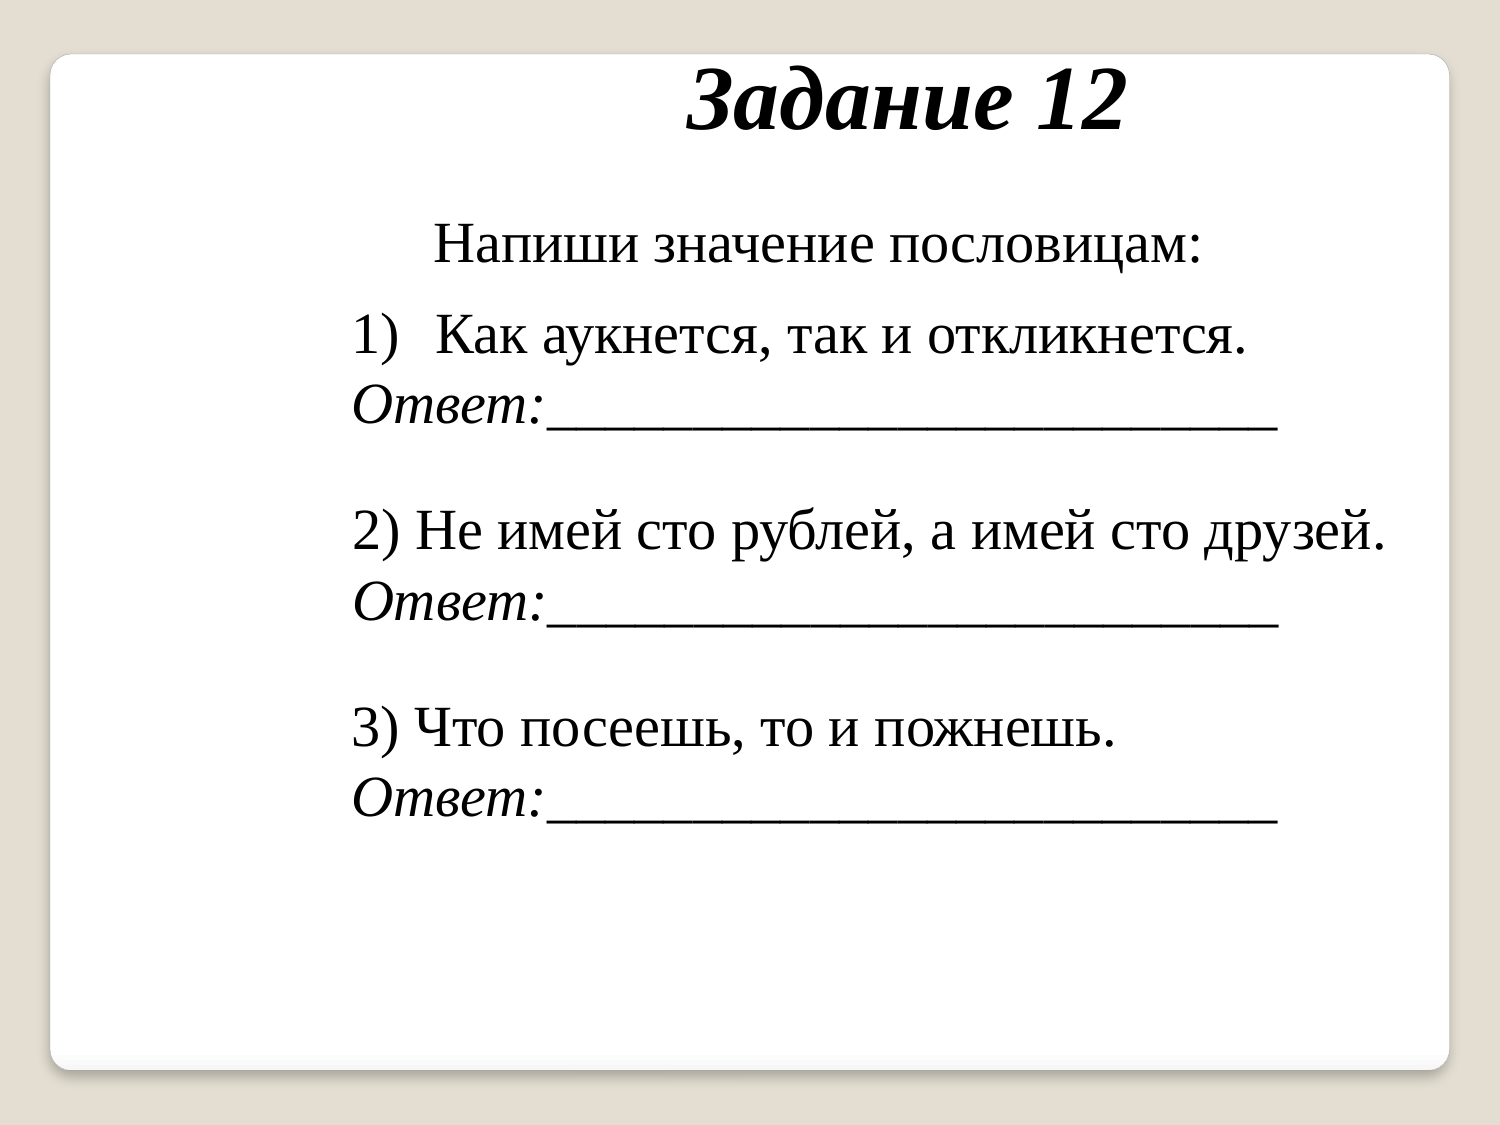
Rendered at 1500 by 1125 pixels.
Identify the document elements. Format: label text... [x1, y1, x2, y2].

text_box Задание 12 [316, 30, 1500, 156]
text_box 2) Не имей сто рублей, а имей сто друзей. Ответ:_________________________ [337, 484, 1500, 639]
text_box Как аукнется, так и откликнется. Ответ:_________________________ [336, 287, 1500, 443]
text_box Напиши значение пословицам: [419, 196, 1500, 281]
text_box 3) Что посеешь, то и пожнешь. Ответ:_________________________ [336, 680, 1500, 836]
